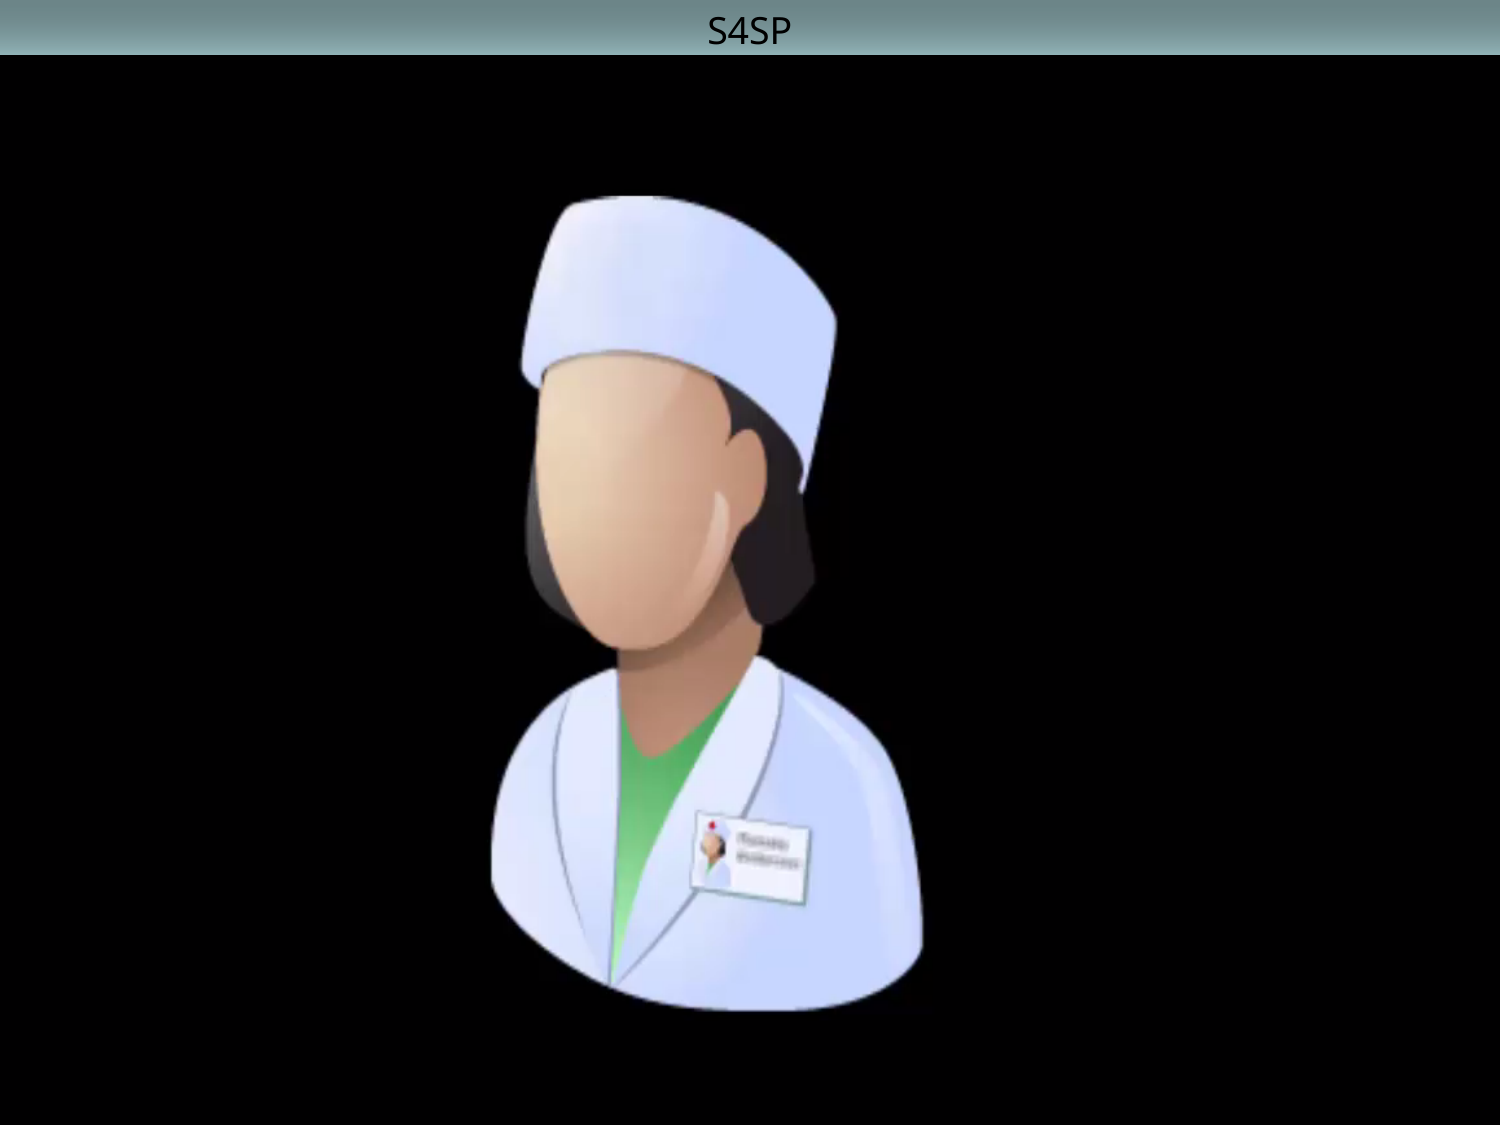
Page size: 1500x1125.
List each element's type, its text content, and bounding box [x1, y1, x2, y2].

text_box S4SP [0, 0, 1500, 54]
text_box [0, 54, 1500, 1125]
